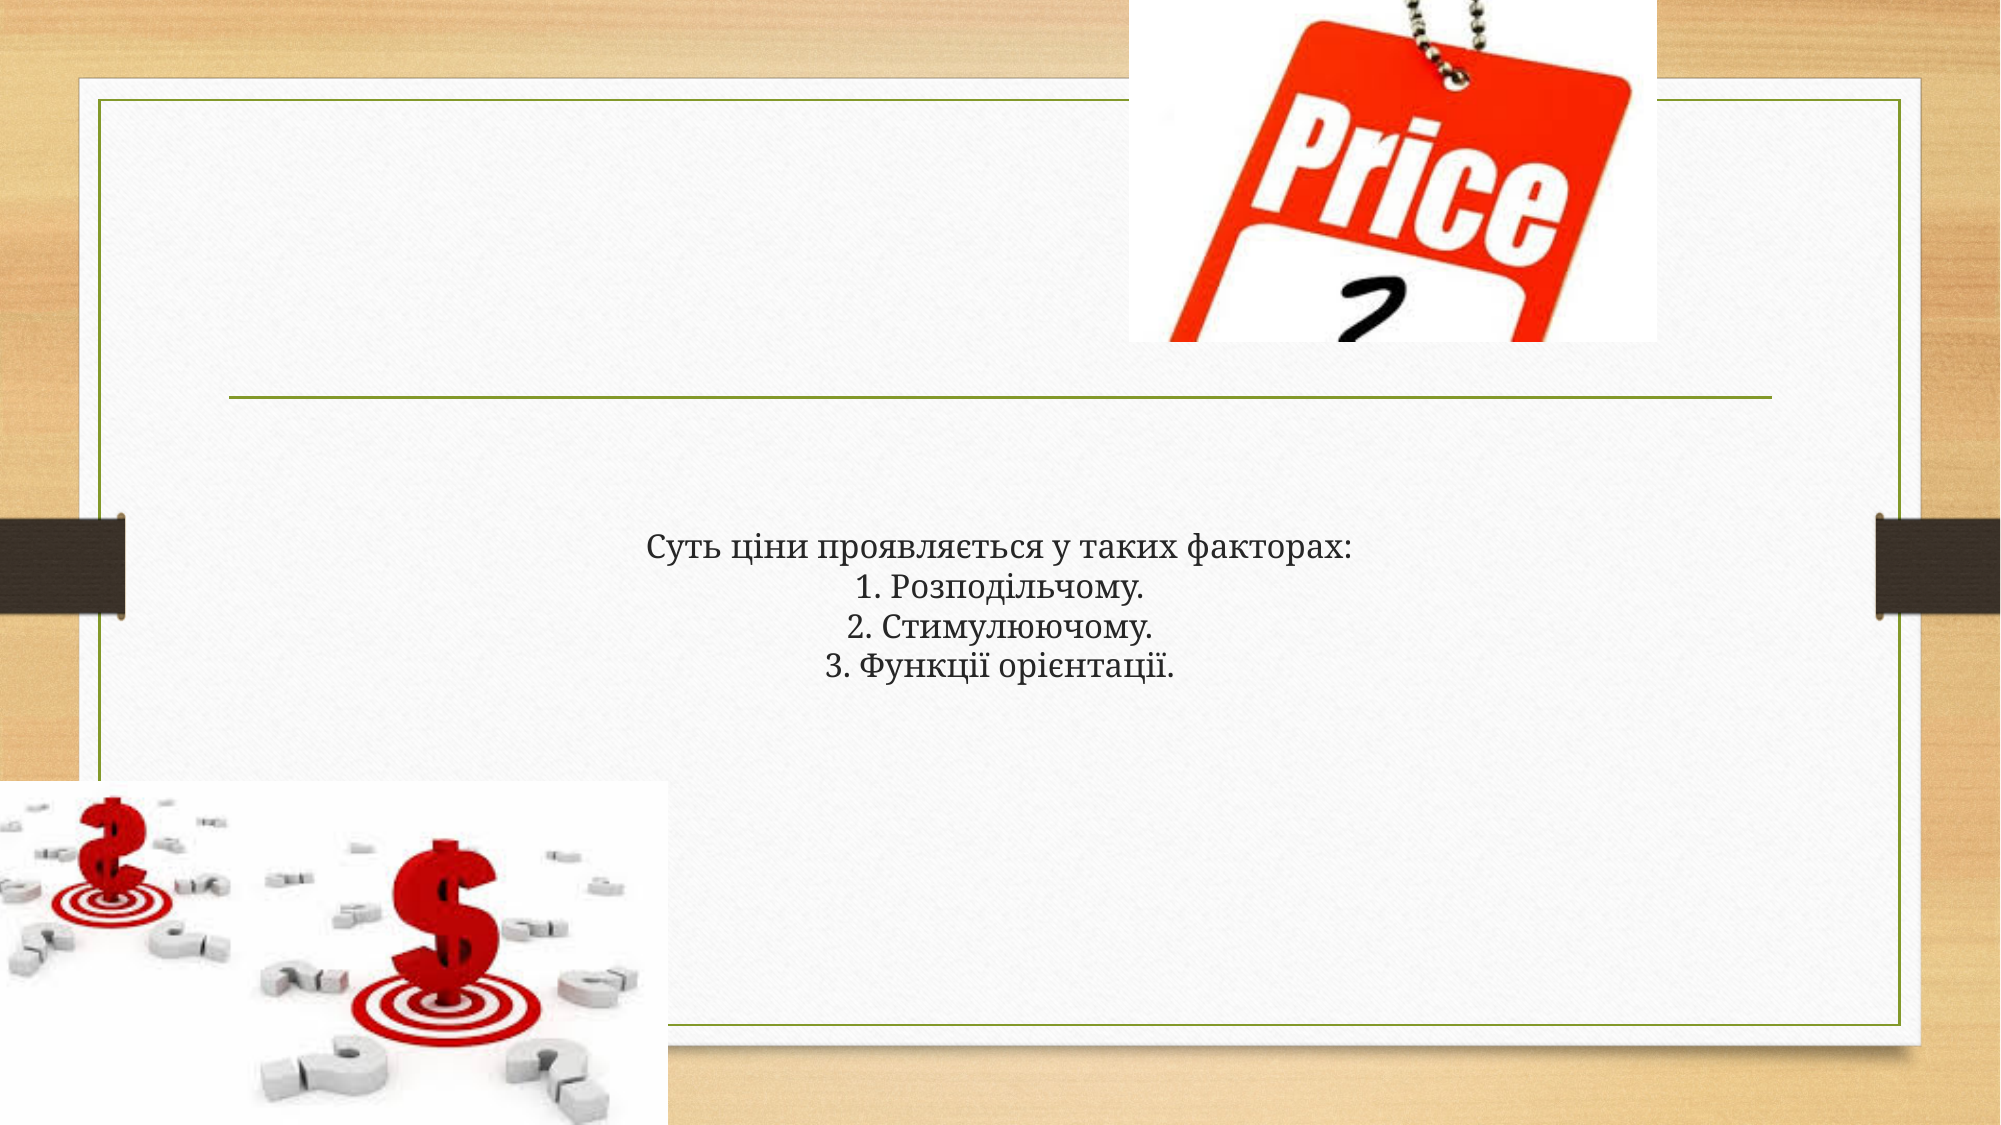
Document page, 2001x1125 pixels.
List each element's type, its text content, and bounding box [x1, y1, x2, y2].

picture [0, 0, 2001, 1125]
title Суть ціни проявляється у таких факторах: 1. Розподільчому. 2. Стимулюючому. 3. Функції орієнтації. [212, 517, 1788, 732]
